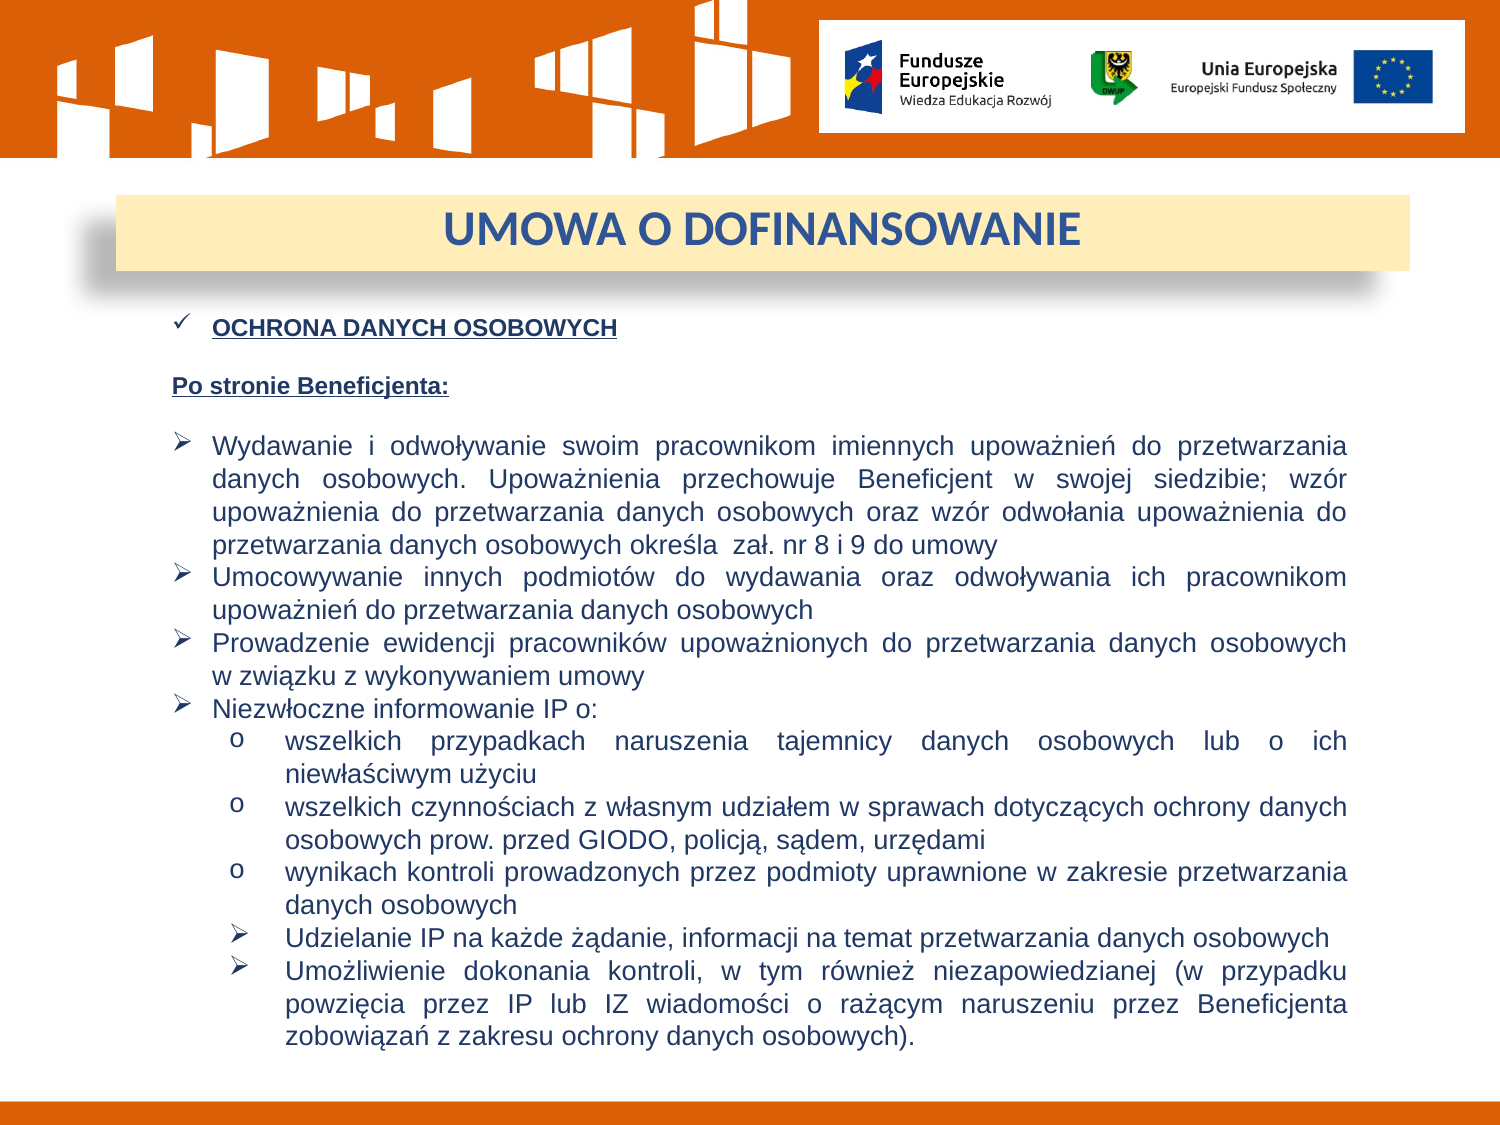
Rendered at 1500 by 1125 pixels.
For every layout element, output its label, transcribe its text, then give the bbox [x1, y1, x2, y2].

picture [0, 0, 1500, 1125]
text_box [819, 20, 1465, 133]
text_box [826, 21, 1450, 133]
text_box UMOWA O DOFINANSOWANIE [116, 194, 1410, 272]
text_box OCHRONA DANYCH OSOBOWYCH Po stronie Beneficjenta: Wydawanie i odwoływanie swoim pracownikom imiennych upoważnień do przetwarzania danych osobowych. Upoważnienia przechowuje Beneficjent w swojej siedzibie; wzór upoważnienia do przetwarzania danych osobowych oraz wzór odwołania upoważnienia do przetwarzania danych osobowych określa zał. nr 8 i 9 do umowy Umocowywanie innych podmiotów do wydawania oraz odwoływania ich pracownikom upoważnień do przetwarzania danych osobowych Prowadzenie ewidencji pracowników upoważnionych do przetwarzania danych osobowych w związku z wykonywaniem umowy Niezwłoczne informowanie IP o: wszelkich przypadkach naruszenia tajemnicy danych osobowych lub o ich niewłaściwym użyciu wszelkich czynnościach z własnym udziałem w sprawach dotyczących ochrony danych osobowych prow. przed GIODO, policją, sądem, urzędami wynikach kontroli prowadzonych przez podmioty uprawnione w zakresie przetwarzania danych osobowych Udzielanie IP na każde żądanie, informacji na temat przetwarzania danych osobowych Umożliwienie dokonania kontroli, w tym również niezapowiedzianej (w przypadku powzięcia przez IP lub IZ wiadomości o rażącym naruszeniu przez Beneficjenta zobowiązań z zakresu ochrony danych osobowych). [156, 304, 1365, 1079]
